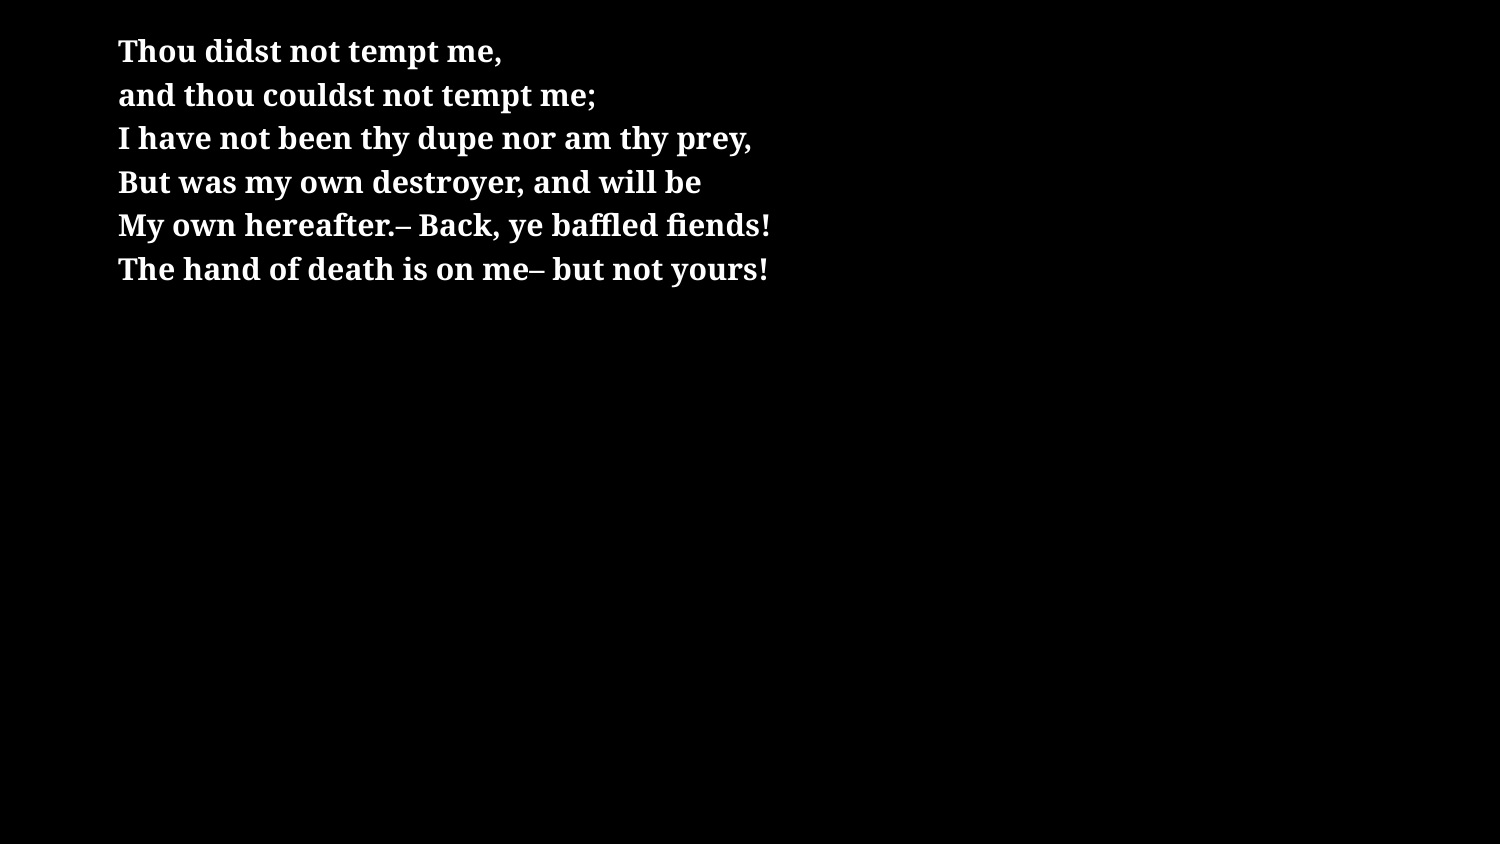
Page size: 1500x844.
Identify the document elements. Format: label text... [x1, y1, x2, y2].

title Thou didst not tempt me, and thou couldst not tempt me; I have not been thy dupe nor am thy prey, But was my own destroyer, and will be My own hereafter.– Back, ye baffled fiends! The hand of death is on me– but not yours! [103, 17, 1397, 299]
